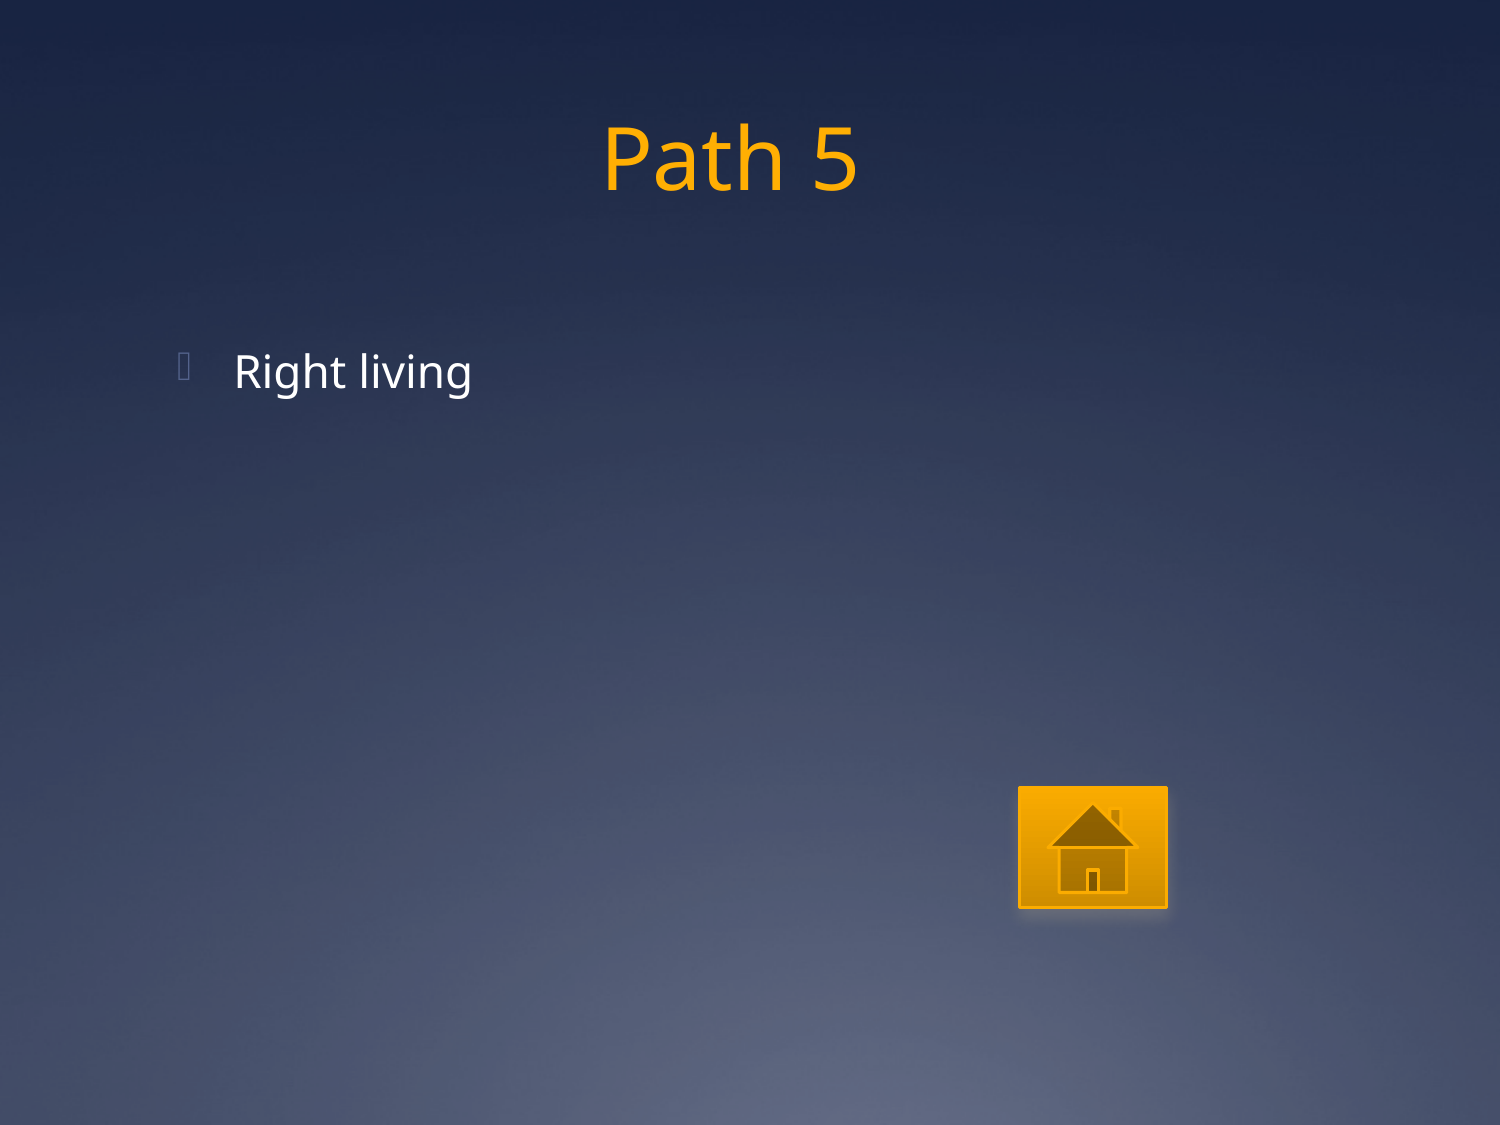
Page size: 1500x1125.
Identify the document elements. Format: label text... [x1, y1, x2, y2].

text_box [1018, 786, 1168, 909]
title Path 5 [100, 95, 1400, 225]
list Right living [162, 335, 1338, 1005]
